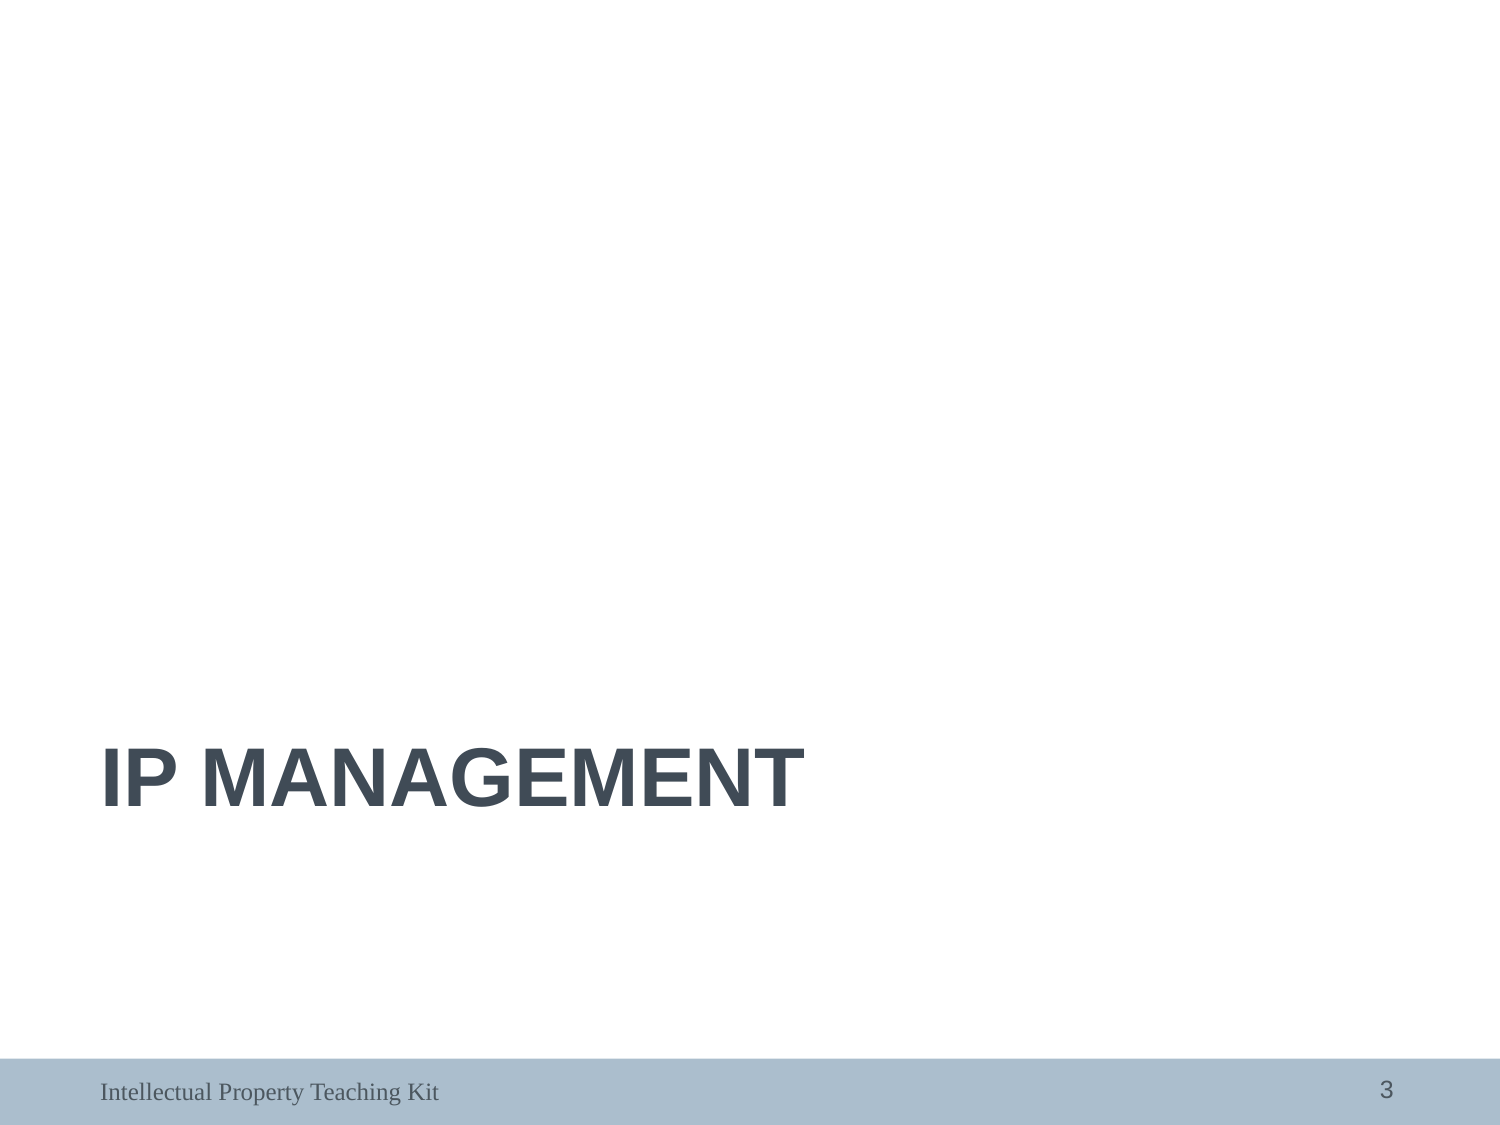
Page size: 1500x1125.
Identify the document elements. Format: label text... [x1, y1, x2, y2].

text_box 3 [1269, 1070, 1394, 1106]
footer Intellectual Property Teaching Kit [100, 1074, 988, 1125]
title IP MANAGEMENT [100, 722, 1394, 947]
